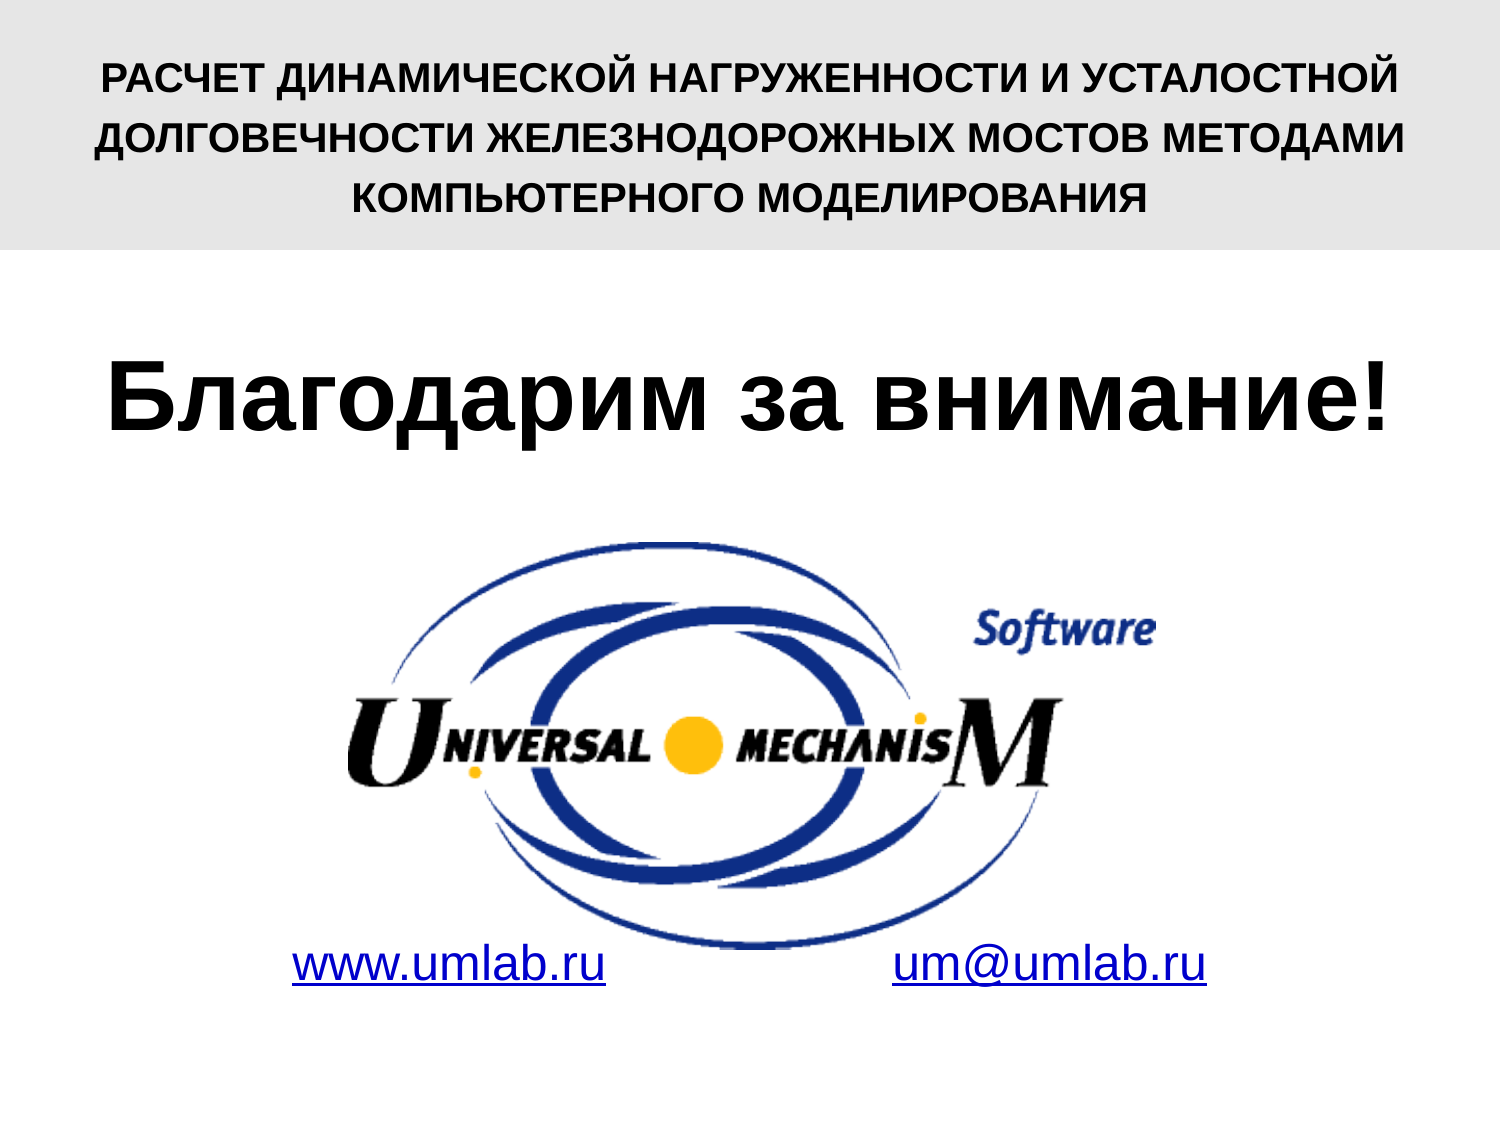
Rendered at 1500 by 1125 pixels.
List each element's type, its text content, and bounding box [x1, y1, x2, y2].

text_box Благодарим за внимание! www.umlab.ru um@umlab.ru [53, 250, 1447, 998]
picture [348, 542, 1156, 950]
text_box РАСЧЕТ ДИНАМИЧЕСКОЙ НАГРУЖЕННОСТИ И УСТАЛОСТНОЙ ДОЛГОВЕЧНОСТИ ЖЕЛЕЗНОДОРОЖНЫХ МОСТОВ МЕТОДАМИ КОМПЬЮТЕРНОГО МОДЕЛИРОВАНИЯ [0, 0, 1500, 250]
